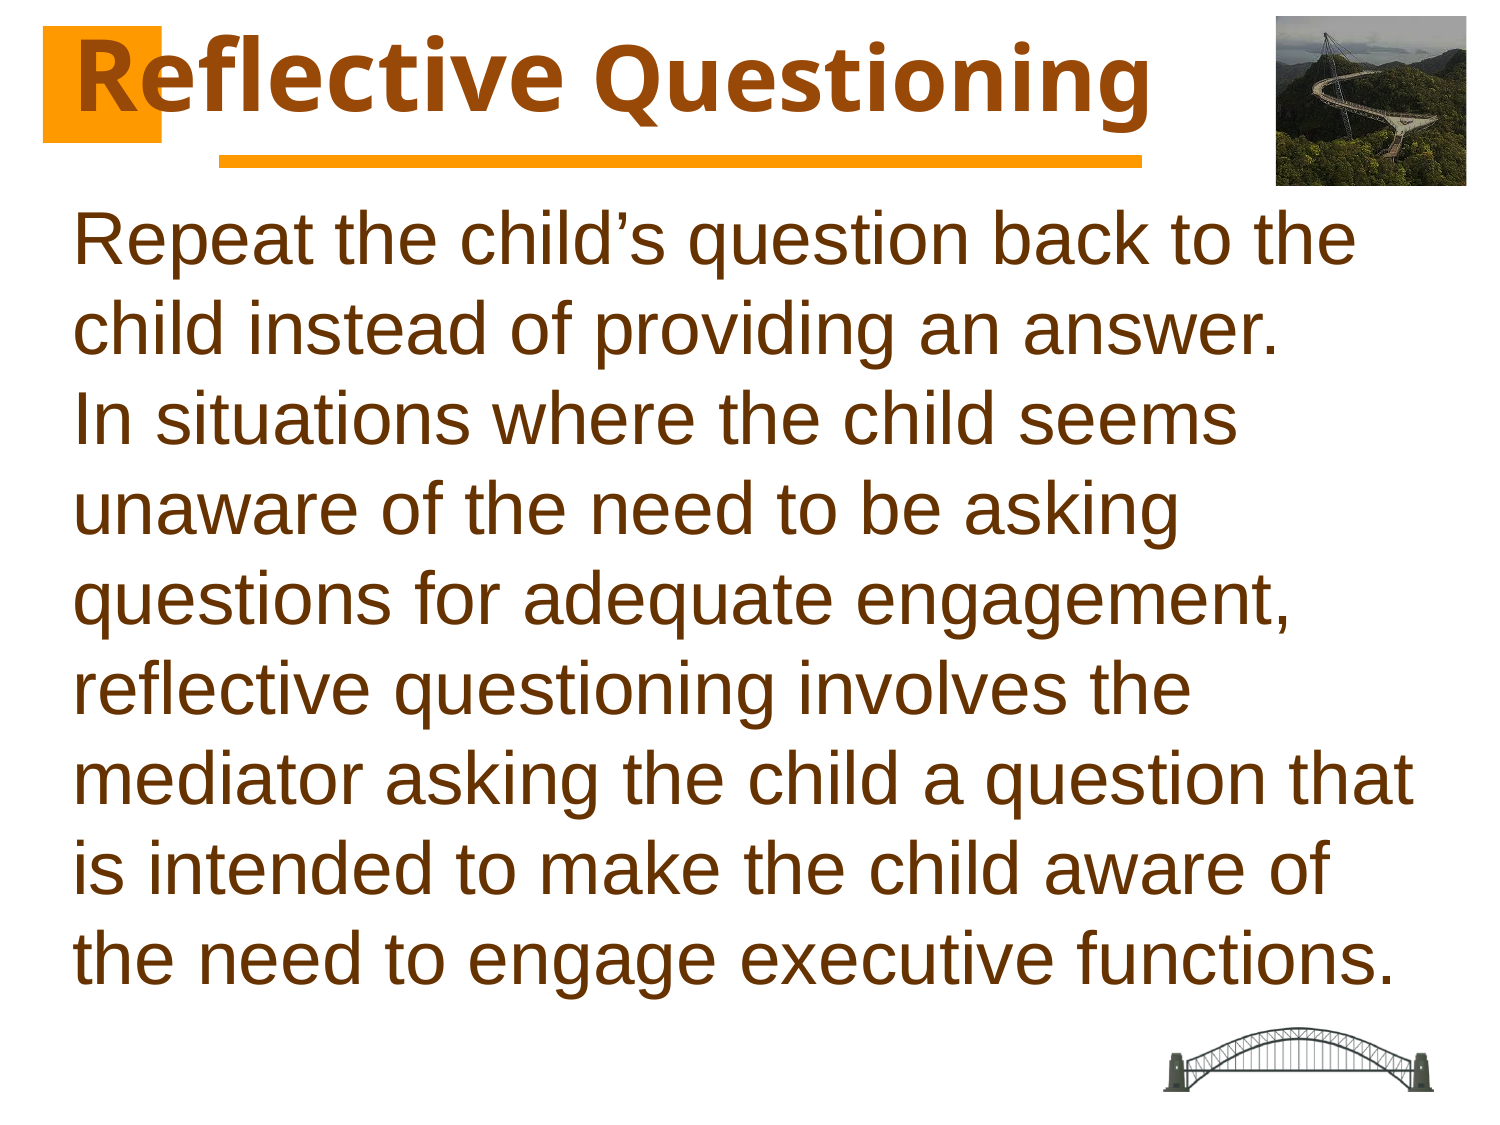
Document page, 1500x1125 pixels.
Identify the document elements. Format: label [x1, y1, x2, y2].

picture [1162, 1027, 1434, 1092]
text_box [41, 24, 164, 145]
title [57, 0, 1271, 144]
picture [1275, 16, 1467, 187]
text_box [57, 182, 1434, 1005]
